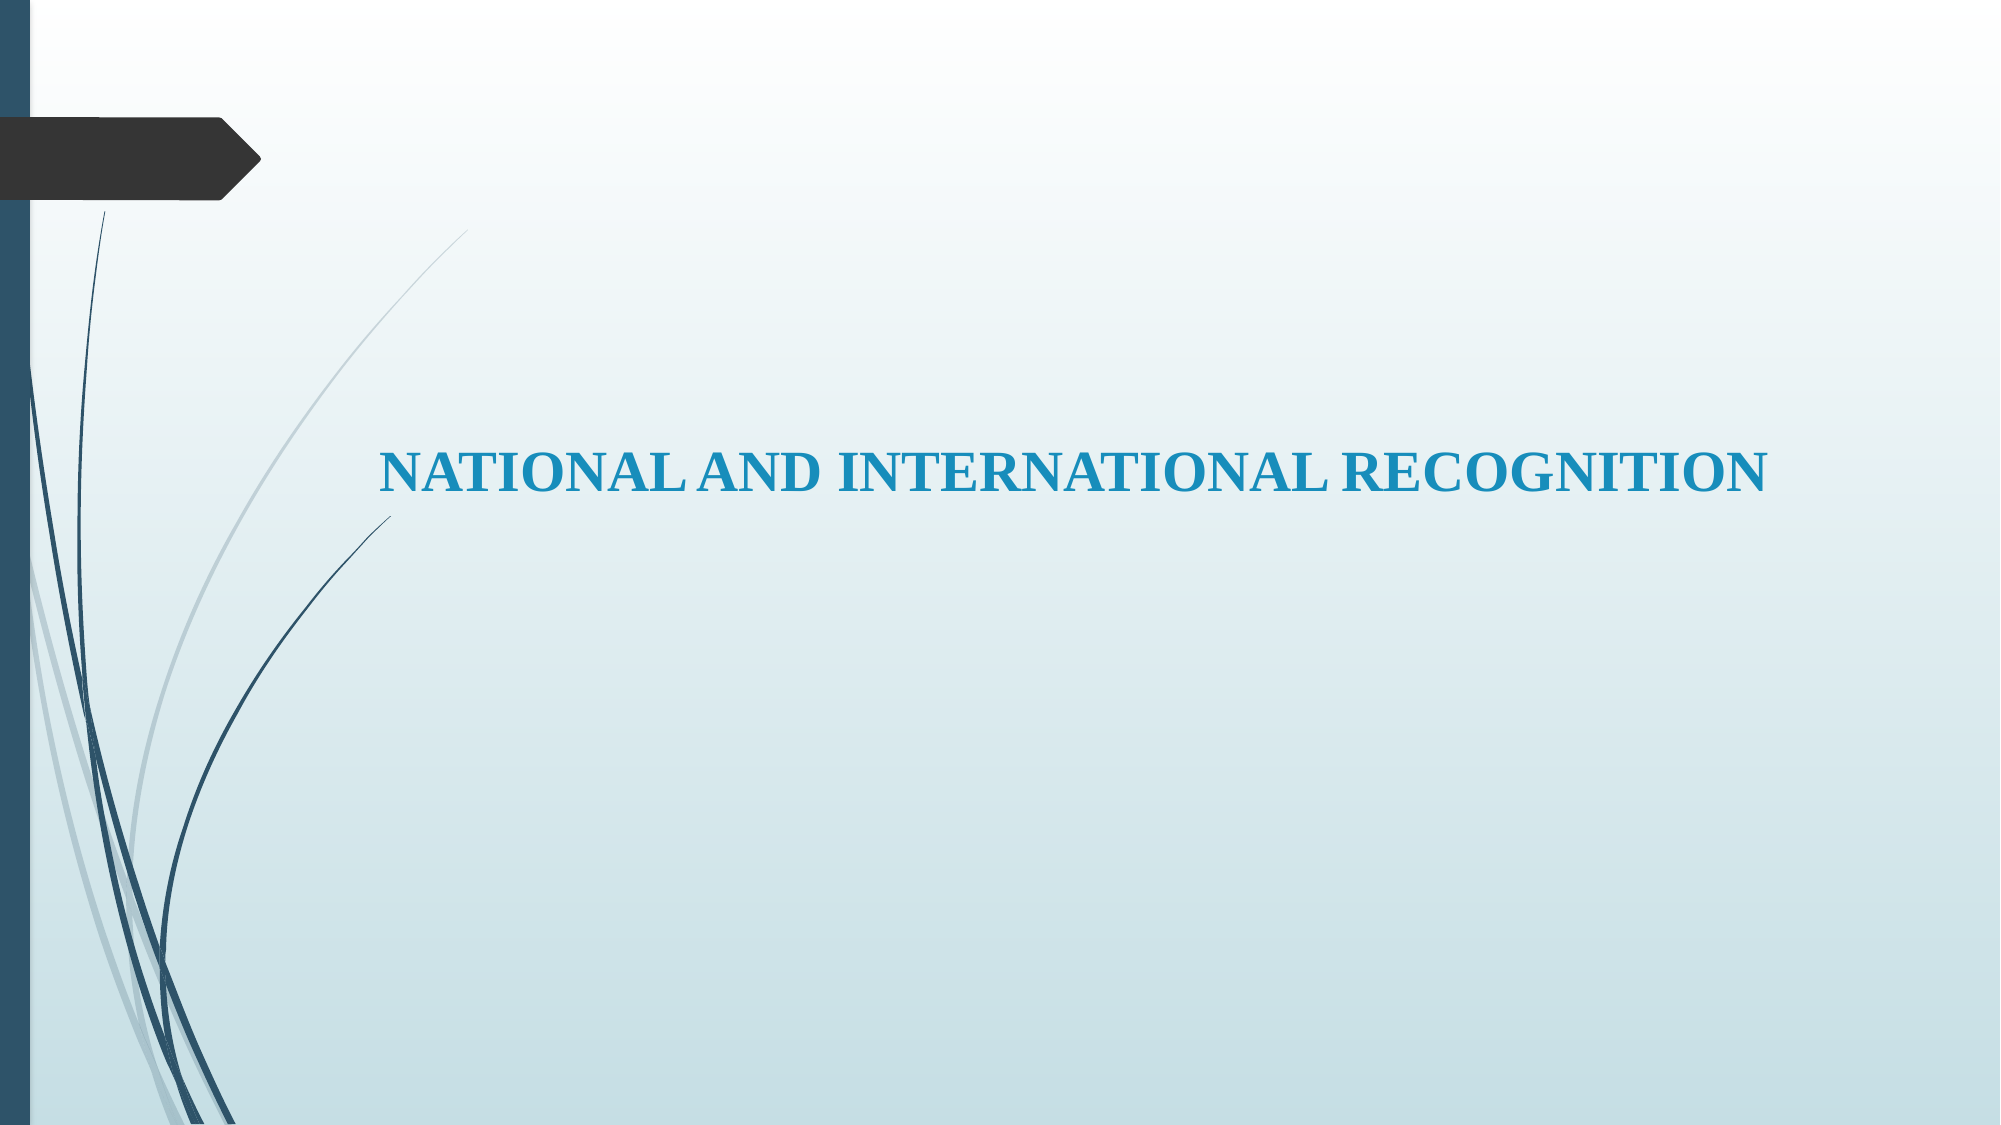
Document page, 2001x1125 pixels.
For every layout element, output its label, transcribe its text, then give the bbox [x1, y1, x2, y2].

title NATIONAL AND INTERNATIONAL RECOGNITION [364, 425, 1825, 831]
